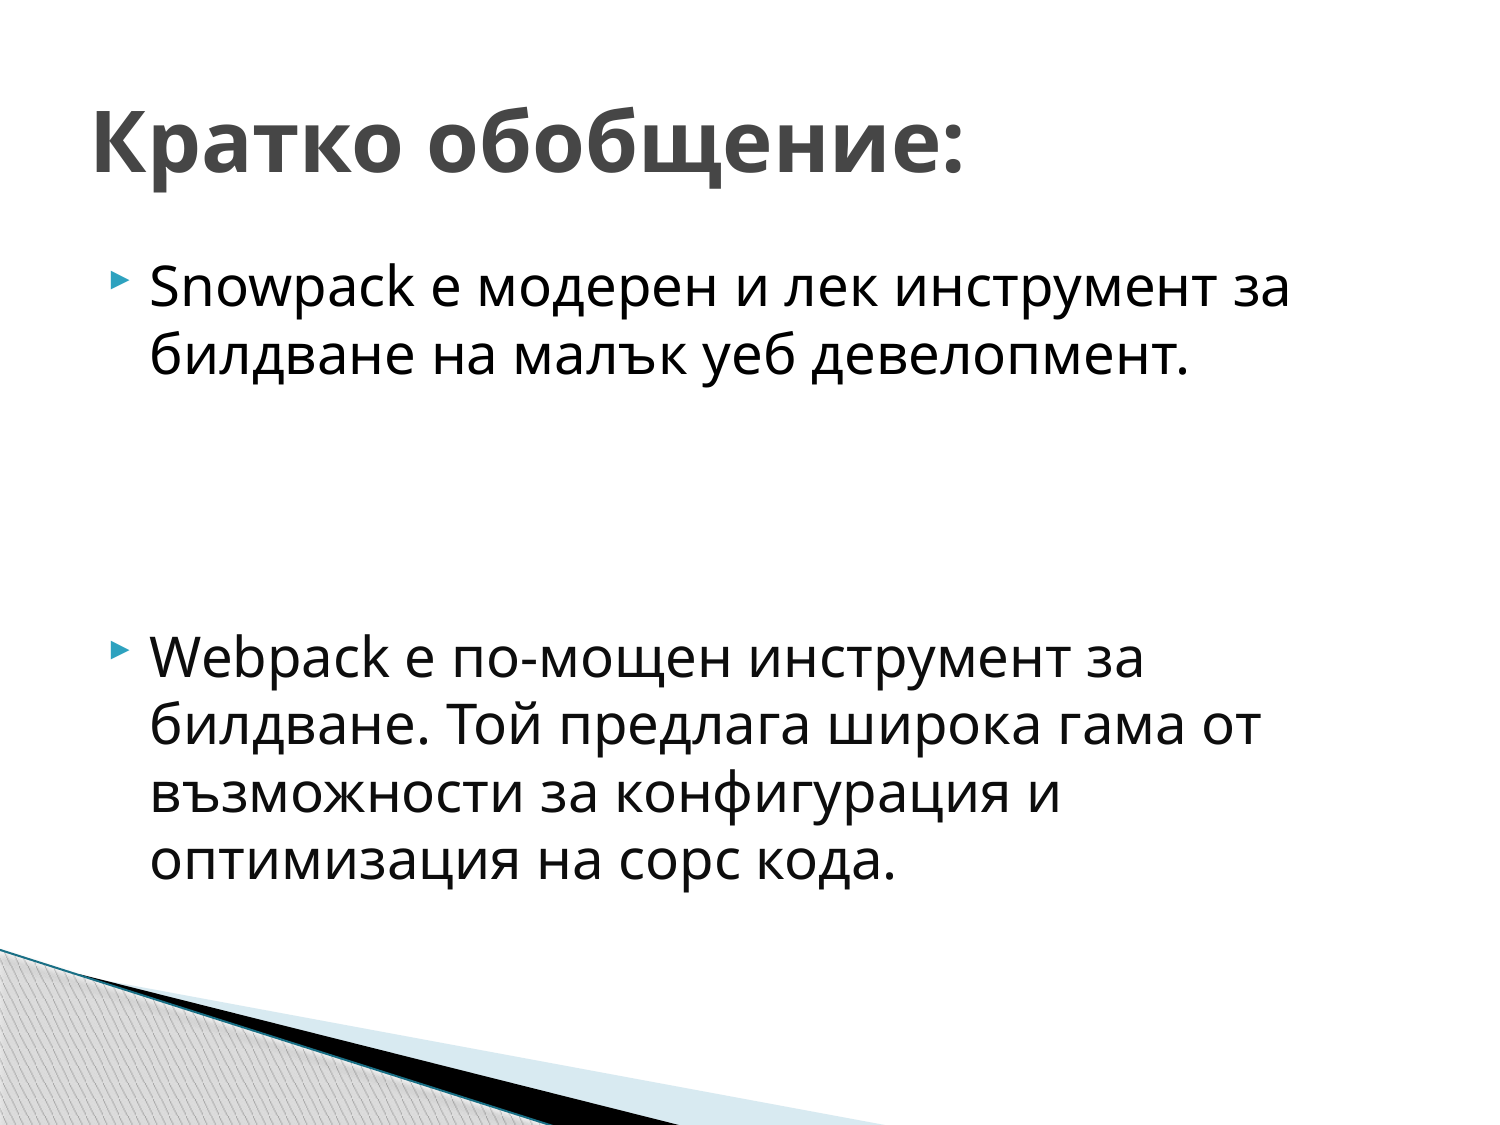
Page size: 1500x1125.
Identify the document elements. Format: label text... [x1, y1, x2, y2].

title Кратко обобщение: [75, 45, 1425, 233]
list Snowpack е модерен и лек инструмент за билдване на малък уеб девелопмент. Webpack е по-мощен инструмент за билдване. Той предлага широка гама от възможности за конфигурация и оптимизация на сорс кода. [75, 243, 1425, 986]
